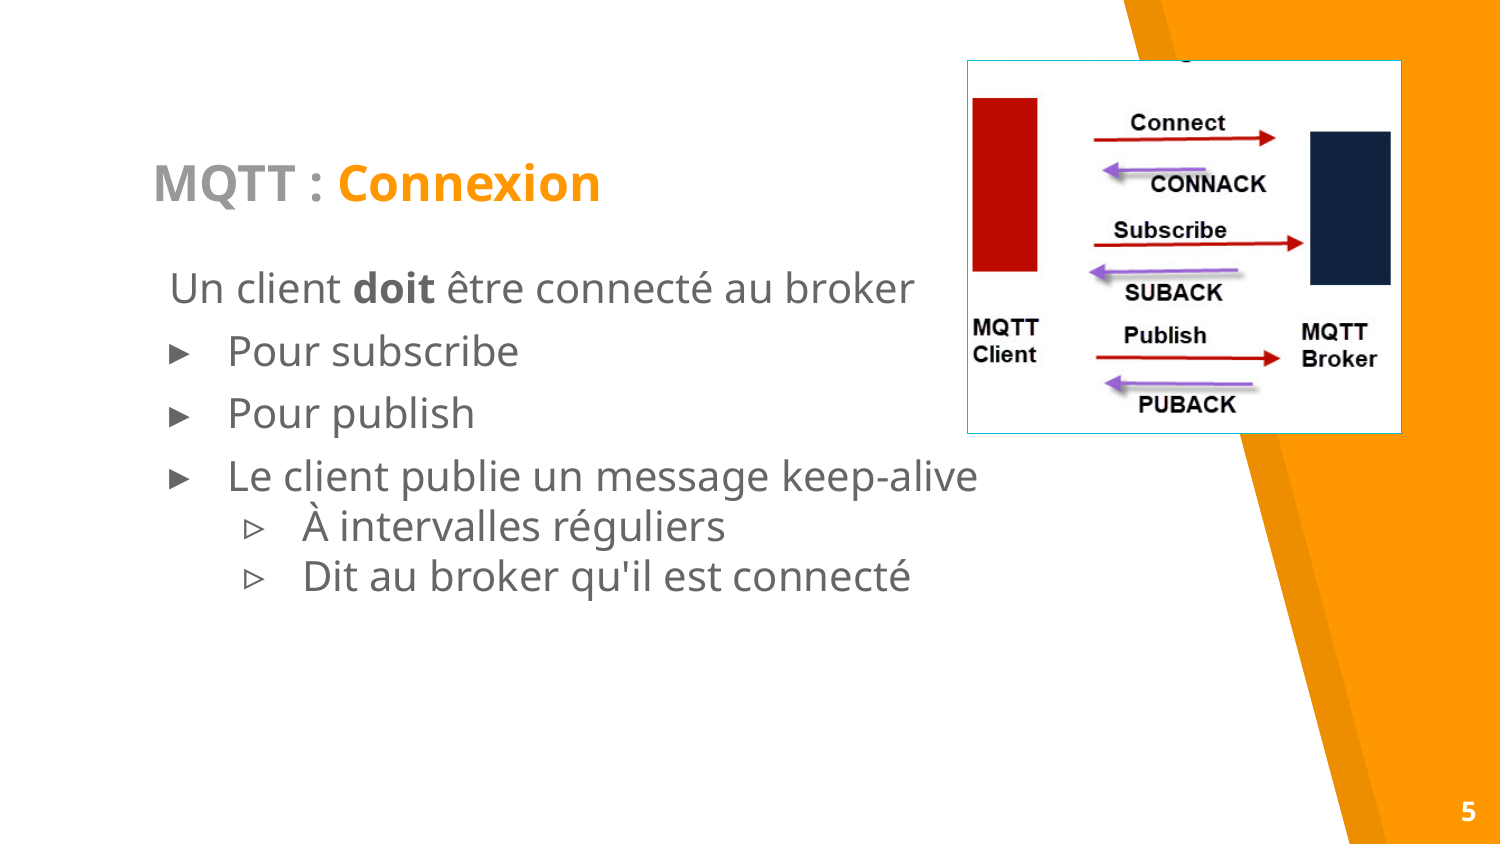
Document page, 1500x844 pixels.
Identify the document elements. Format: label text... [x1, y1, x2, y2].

list Un client doit être connecté au broker Pour subscribe Pour publish Le client publie un message keep-alive À intervalles réguliers Dit au broker qu'il est connecté [137, 246, 1011, 617]
picture [966, 60, 1402, 434]
title MQTT : Connexion [137, 146, 961, 227]
slide_number 5 [1401, 779, 1492, 844]
